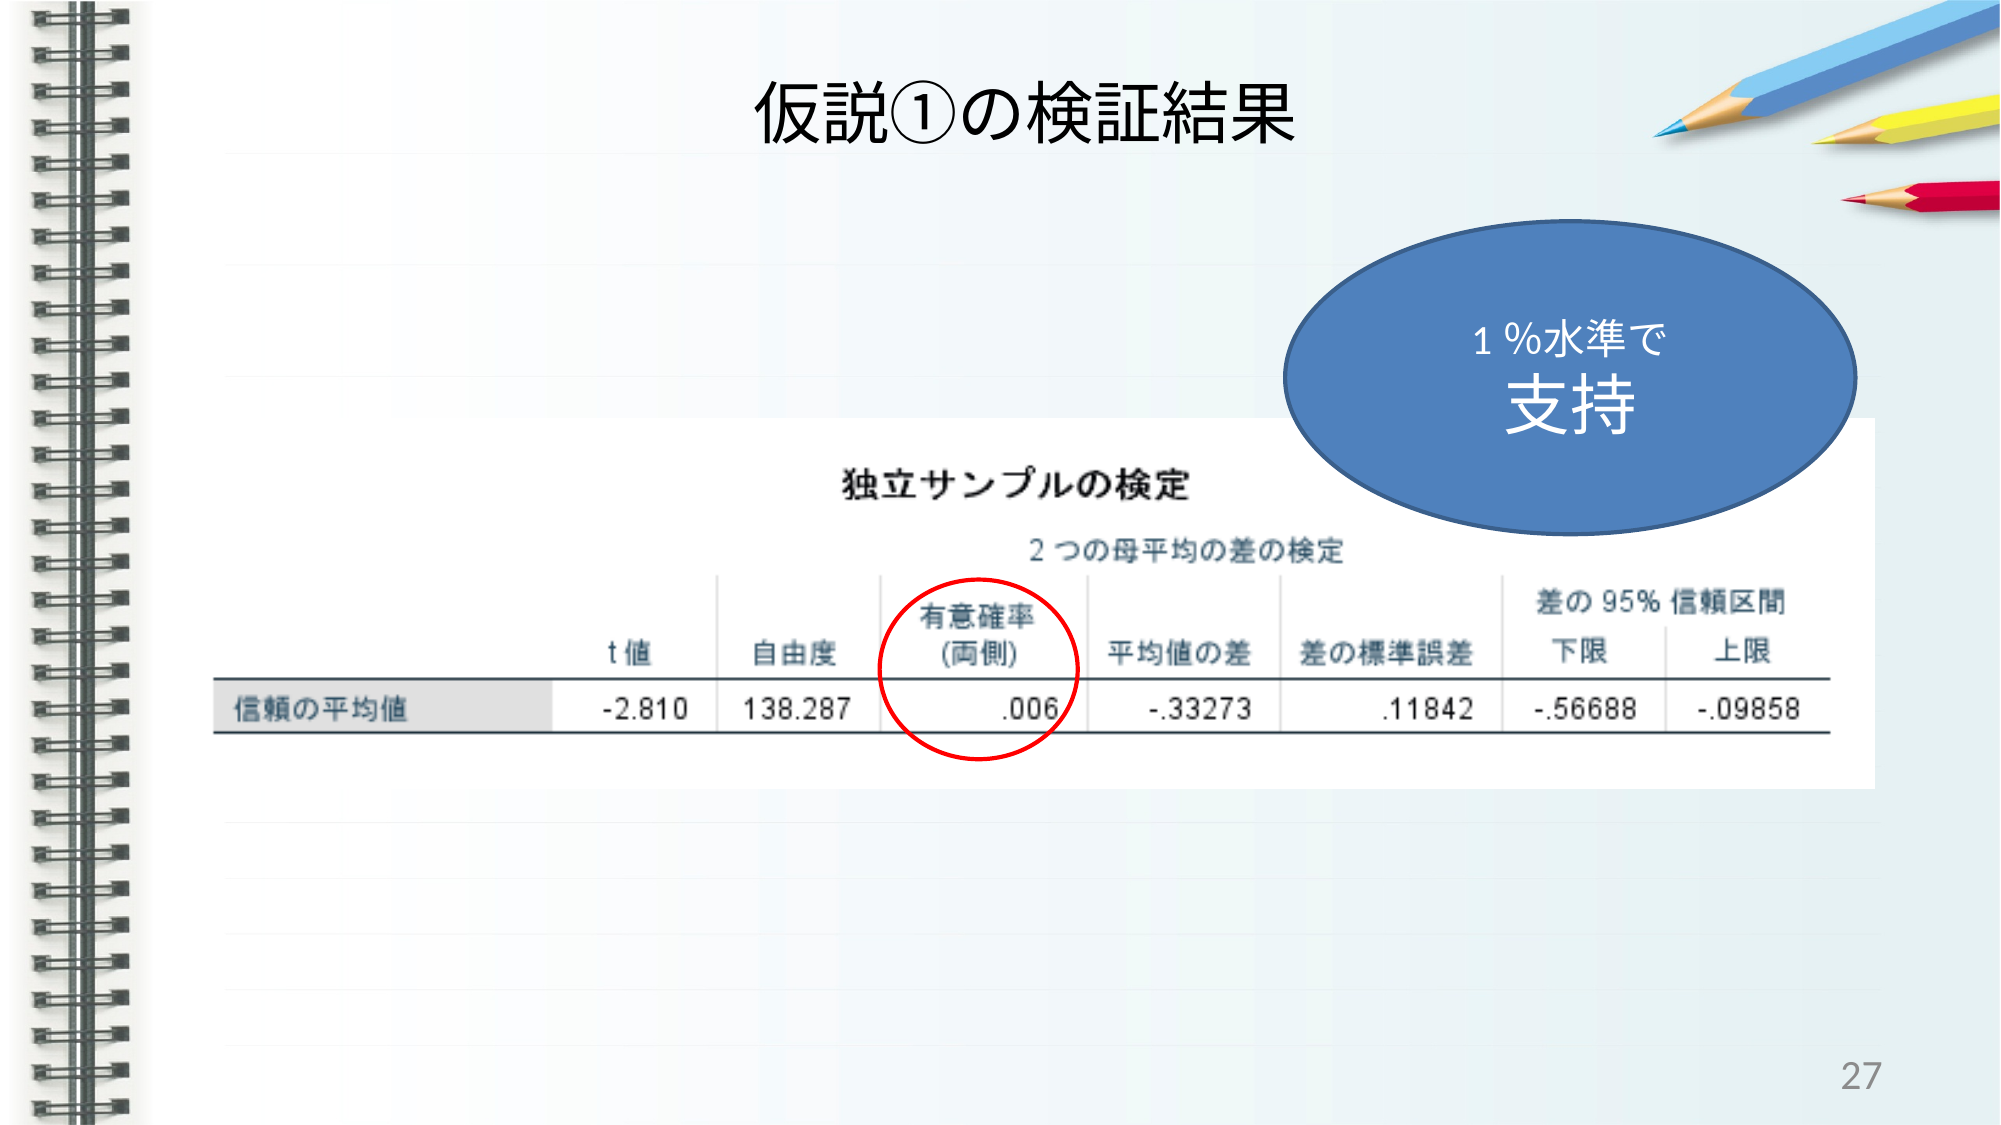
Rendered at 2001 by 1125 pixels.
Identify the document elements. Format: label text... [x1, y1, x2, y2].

text_box 1％水準で 支持 [1283, 219, 1858, 415]
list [176, 417, 1876, 789]
title 仮説①の検証結果 [151, 45, 1900, 177]
slide_number 27 [1433, 1042, 1900, 1103]
picture [0, 0, 2000, 1125]
